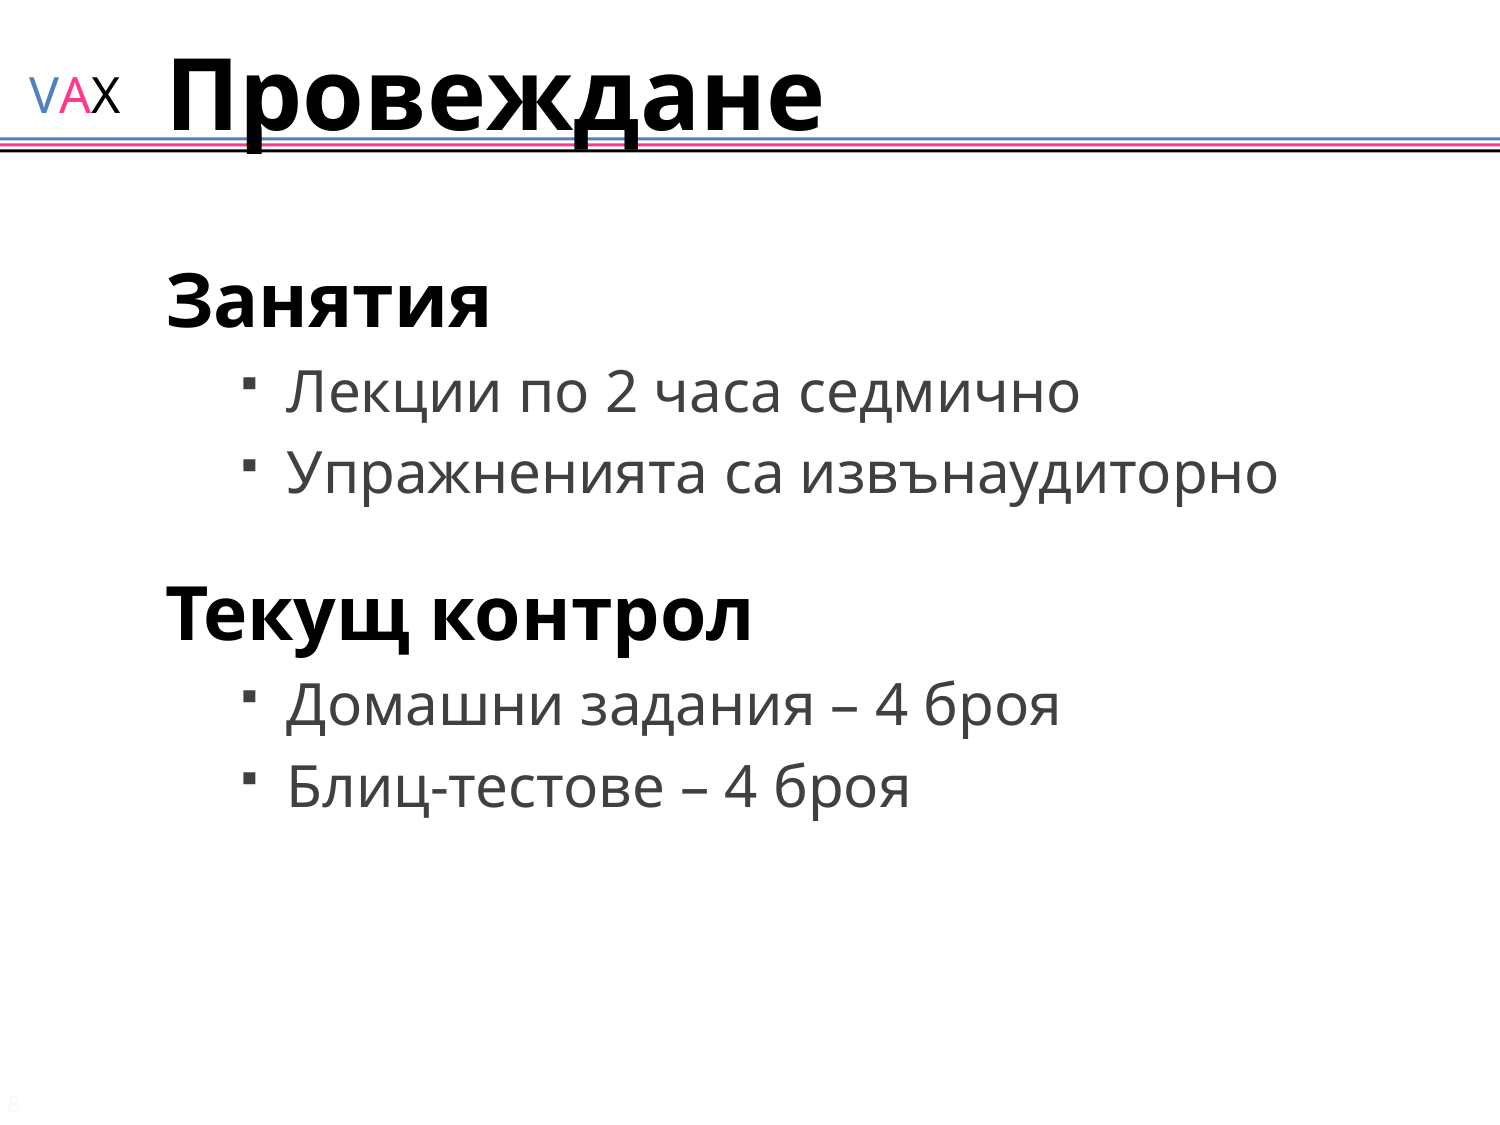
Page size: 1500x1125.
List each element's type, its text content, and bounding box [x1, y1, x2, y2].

list Занятия Лекции по 2 часа седмично Упражненията са извънаудиторно Текущ контрол Домашни задания – 4 броя Блиц-тестове – 4 броя [150, 200, 1488, 1113]
title Провеждане [0, 37, 1500, 144]
